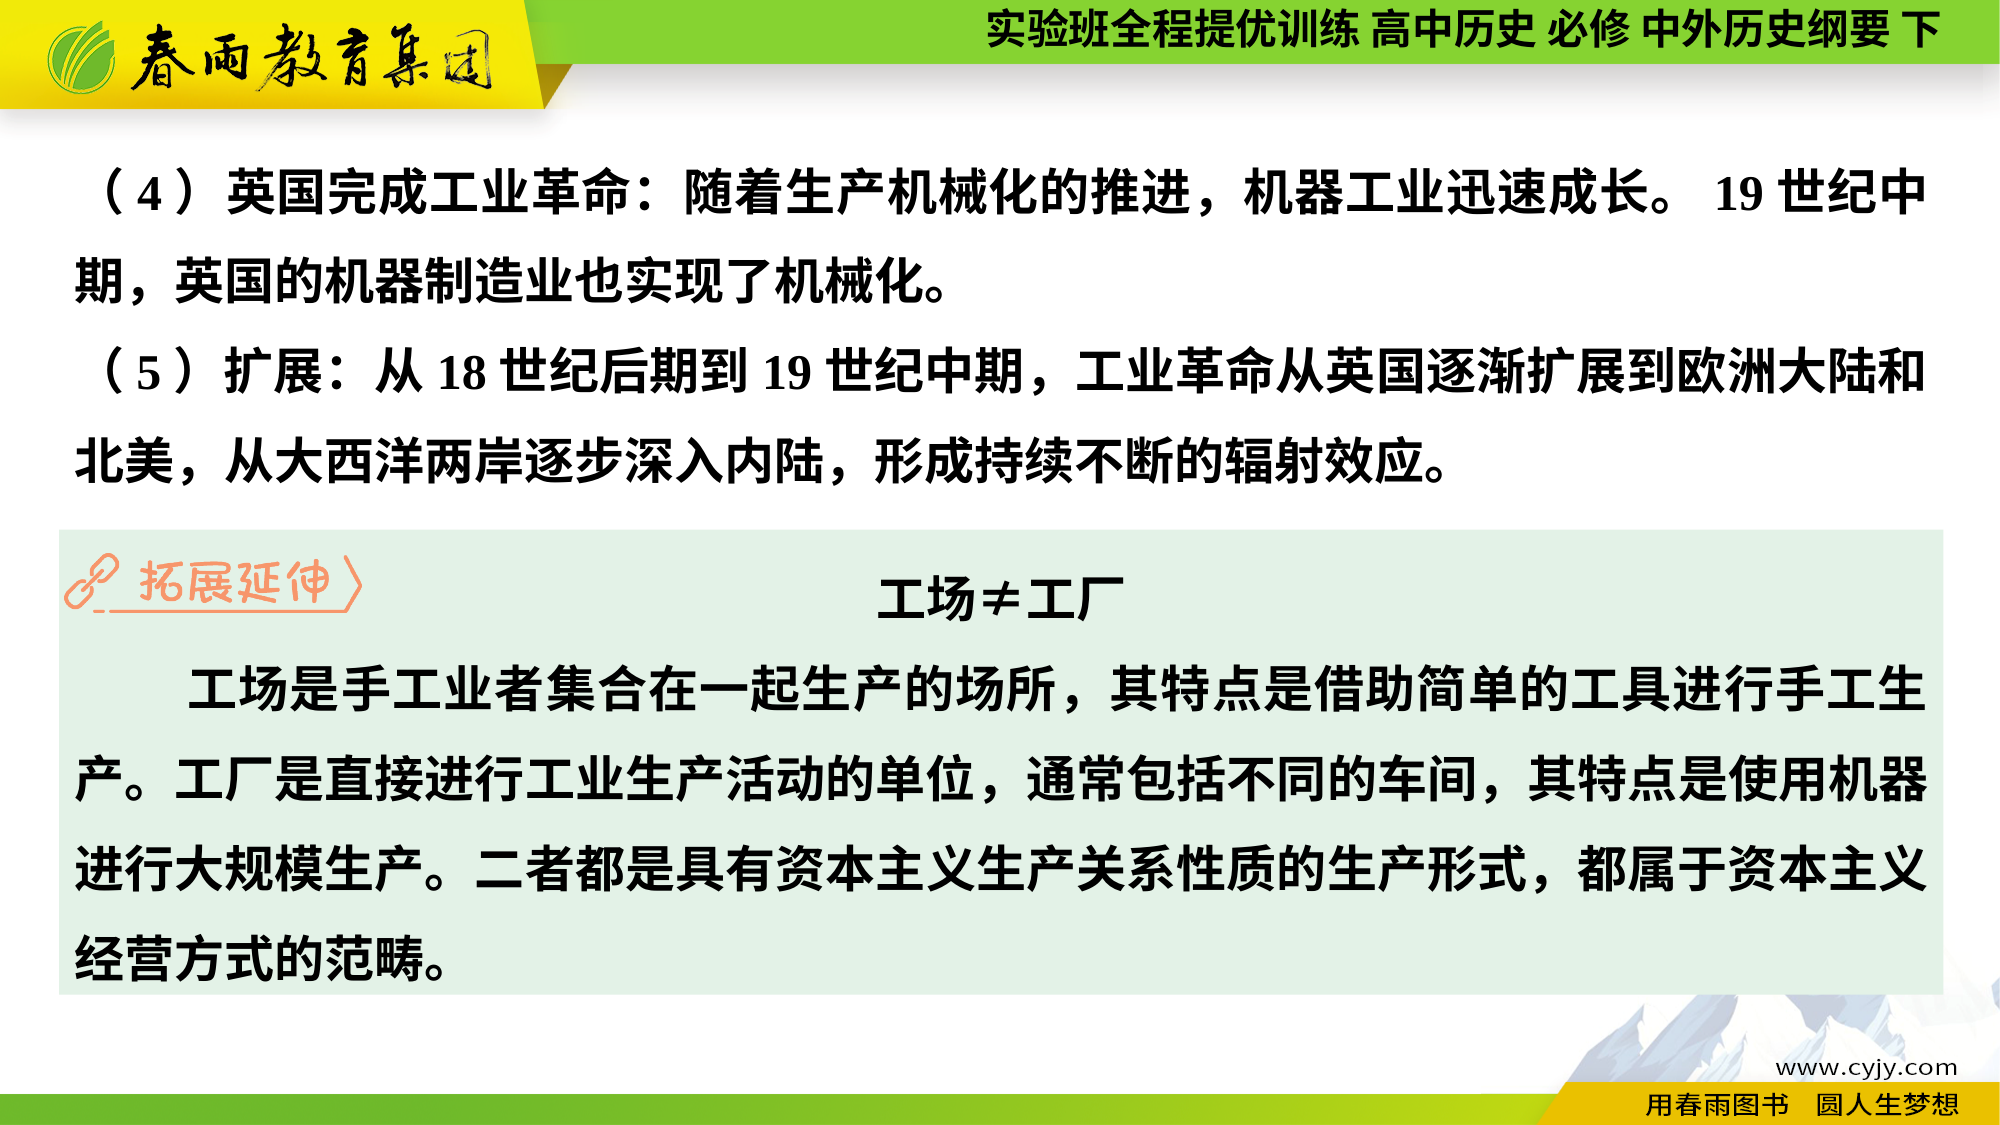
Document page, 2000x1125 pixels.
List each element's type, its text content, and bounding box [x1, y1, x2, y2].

text_box 工场≠工厂 工场是手工业者集合在一起生产的场所，其特点是借助简单的工具进行手工生产。工厂是直接进行工业生产活动的单位，通常包括不同的车间，其特点是使用机器进行大规模生产。二者都是具有资本主义生产关系性质的生产形式，都属于资本主义经营方式的范畴。 [59, 529, 1944, 995]
list （4）英国完成工业革命：随着生产机械化的推进，机器工业迅速成长。19世纪中期，英国的机器制造业也实现了机械化。 （5）扩展：从18世纪后期到19世纪中期，工业革命从英国逐渐扩展到欧洲大陆和北美，从大西洋两岸逐步深入内陆，形成持续不断的辐射效应。 [59, 122, 1944, 490]
picture [0, 0, 2000, 1125]
